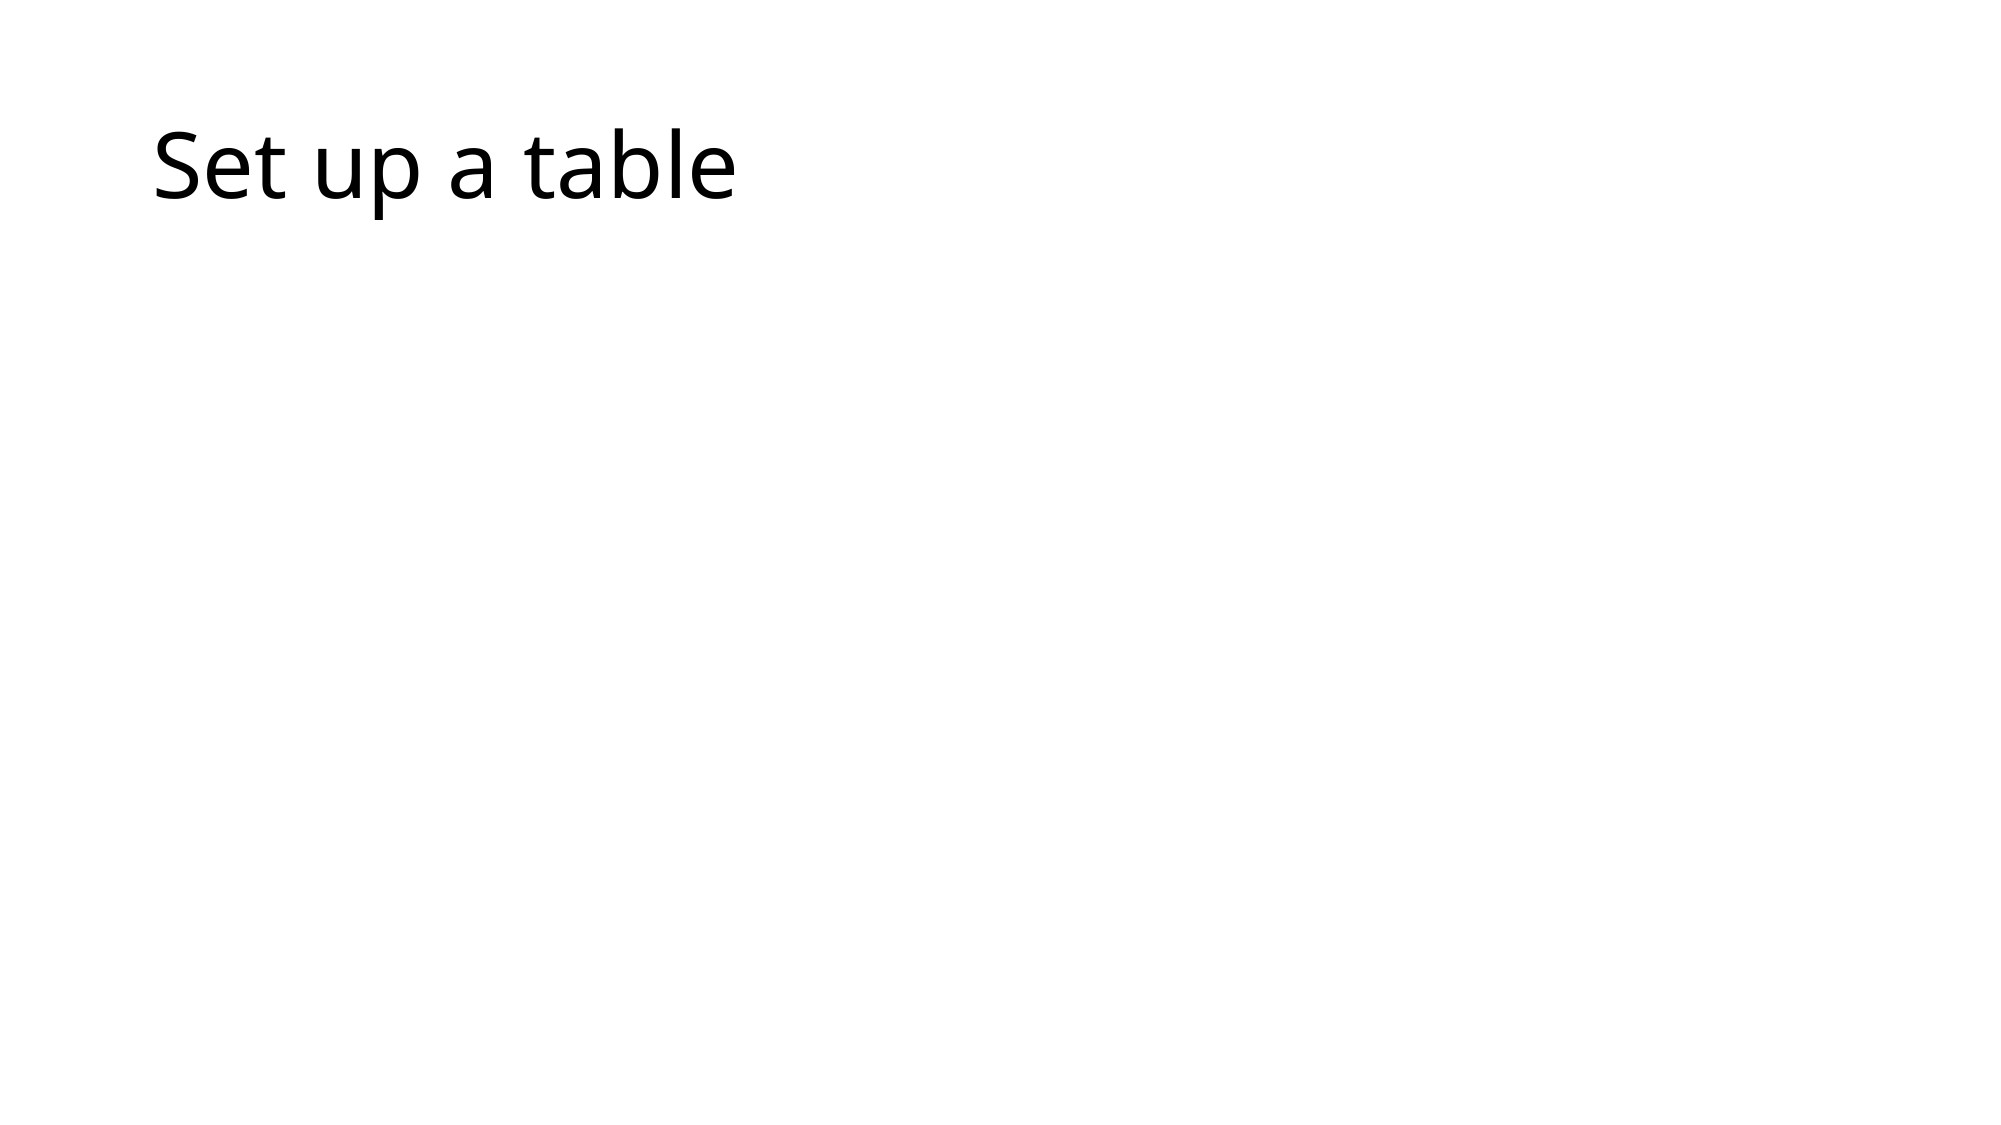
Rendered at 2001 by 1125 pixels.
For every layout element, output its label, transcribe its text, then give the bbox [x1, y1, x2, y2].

title Set up a table [137, 59, 1863, 278]
